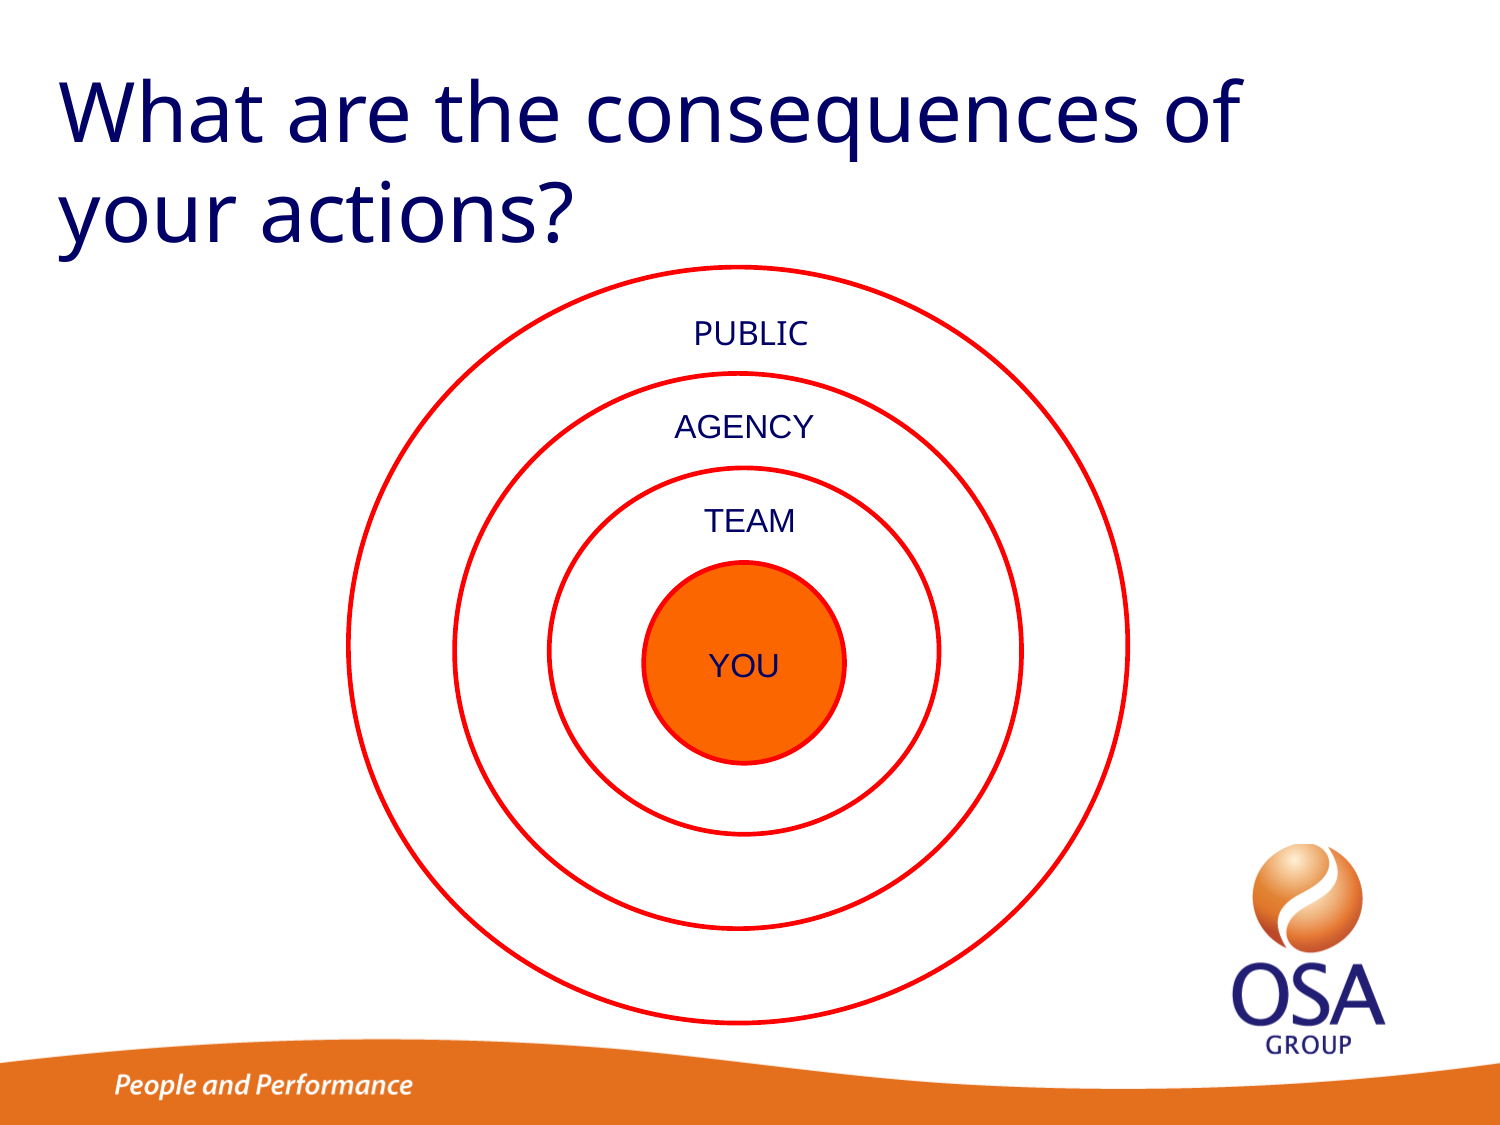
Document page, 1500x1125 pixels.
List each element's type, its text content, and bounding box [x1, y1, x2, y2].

picture [0, 844, 1500, 1125]
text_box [348, 266, 1128, 1024]
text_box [454, 373, 1022, 929]
title What are the consequences of your actions? [58, 76, 1377, 243]
